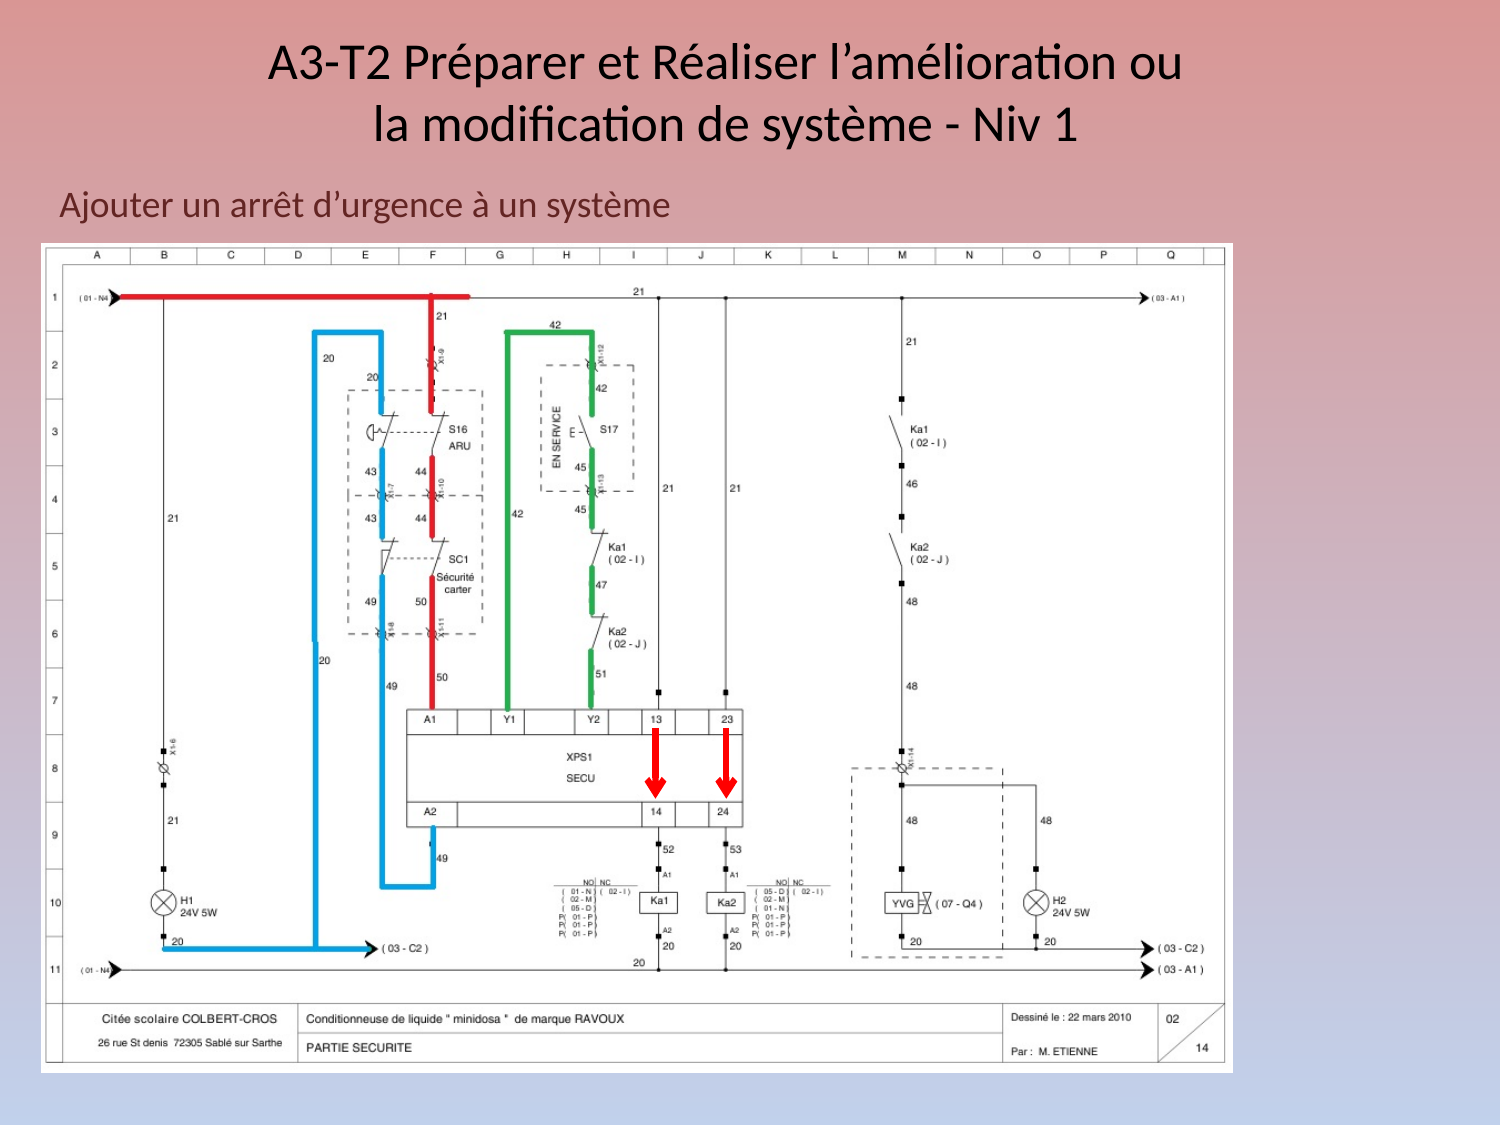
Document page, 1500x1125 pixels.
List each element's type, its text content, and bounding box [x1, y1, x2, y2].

text_box Ajouter un arrêt d’urgence à un système [44, 172, 687, 233]
text_box A3-T2 Préparer et Réaliser l’amélioration ou la modification de système - Niv 1 [242, 19, 1211, 161]
picture [41, 243, 1234, 1073]
